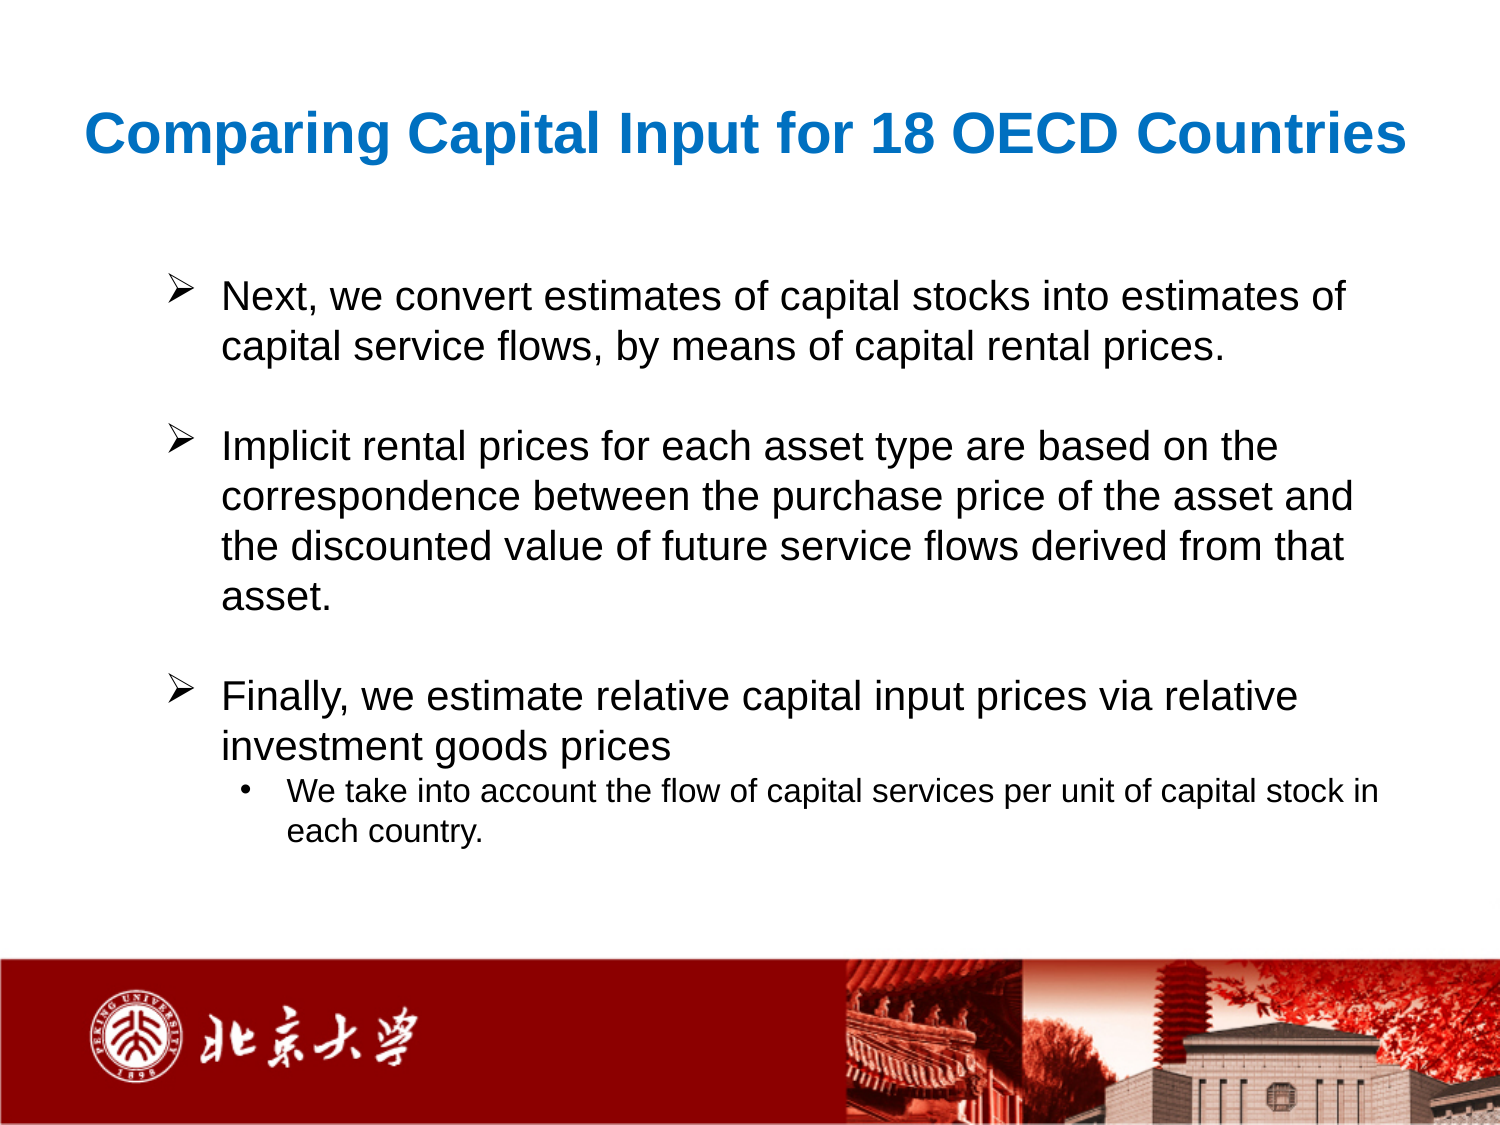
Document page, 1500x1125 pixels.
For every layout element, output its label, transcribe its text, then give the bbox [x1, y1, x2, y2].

text_box Next, we convert estimates of capital stocks into estimates of capital service flows, by means of capital rental prices. Implicit rental prices for each asset type are based on the correspondence between the purchase price of the asset and the discounted value of future service flows derived from that asset. Finally, we estimate relative capital input prices via relative investment goods prices We take into account the flow of capital services per unit of capital stock in each country. [149, 211, 1413, 901]
picture [0, 0, 1500, 1125]
text_box Comparing Capital Input for 18 OECD Countries [55, 95, 1438, 211]
